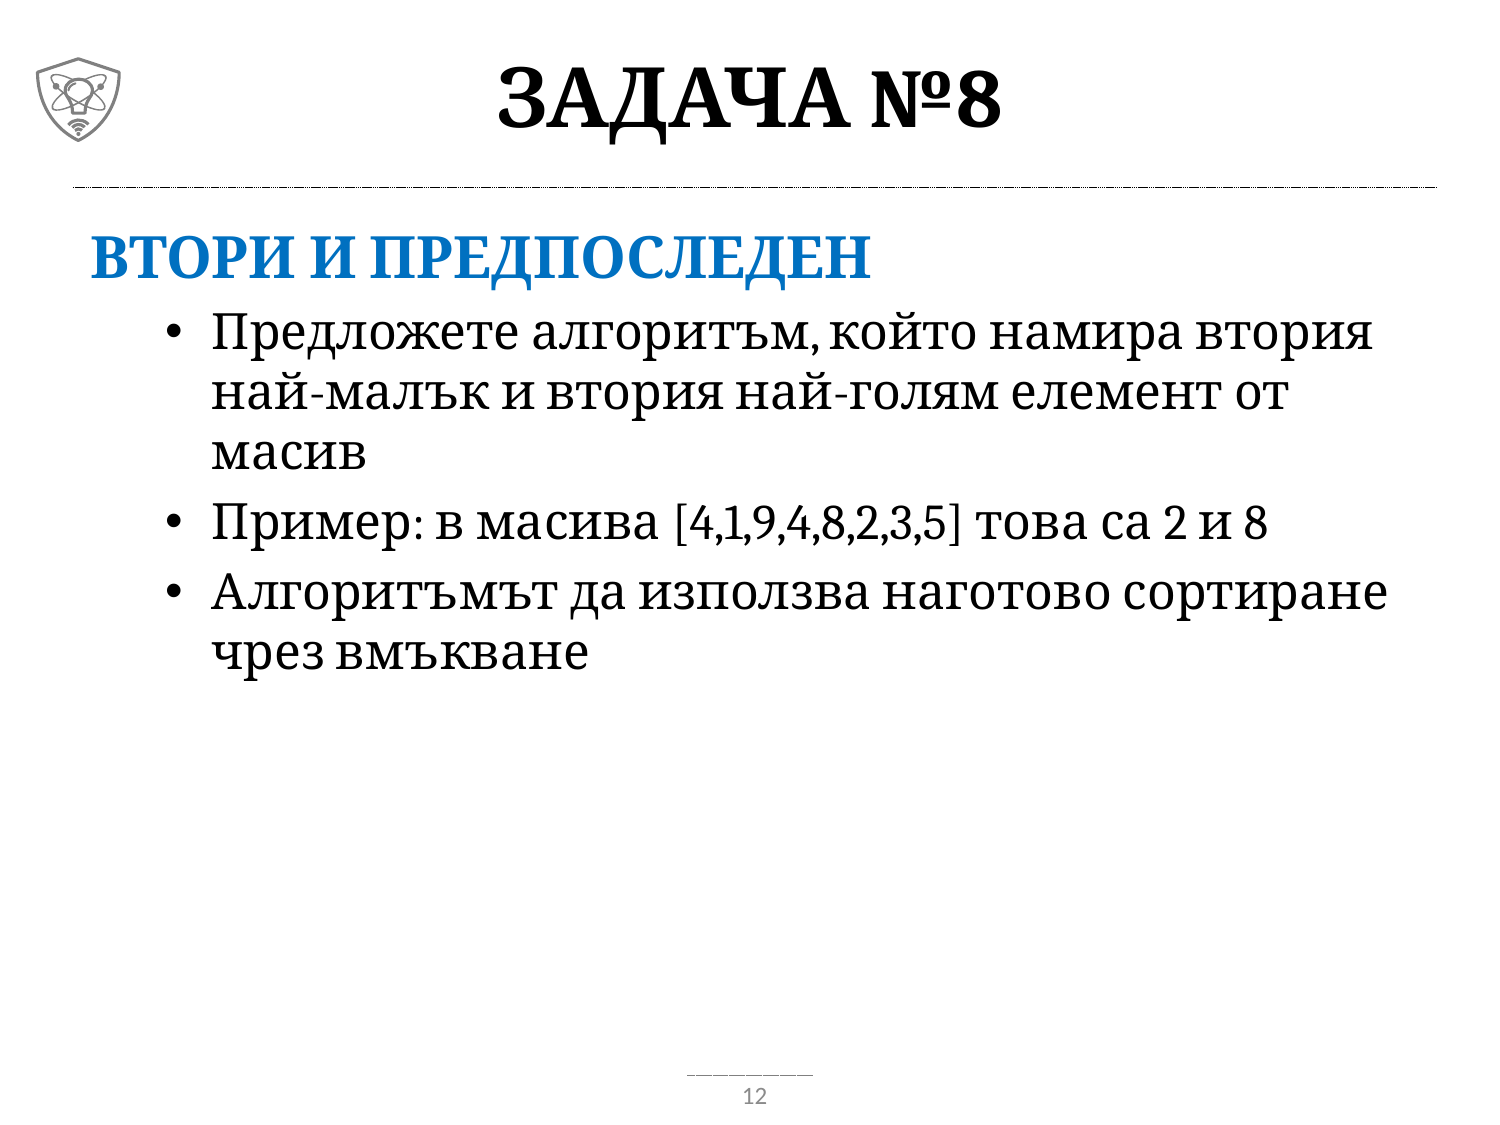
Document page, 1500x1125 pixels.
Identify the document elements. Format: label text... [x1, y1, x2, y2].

title Задача №8 [0, 0, 1500, 188]
slide_number 12 [579, 1065, 930, 1125]
list Втори и предпоследен Предложете алгоритъм, който намира втория най-малък и втория най-голям елемент от масив Пример: в масива [4,1,9,4,8,2,3,5] това са 2 и 8 Алгоритъмът да използва наготово сортиране чрез вмъкване [75, 212, 1450, 1063]
